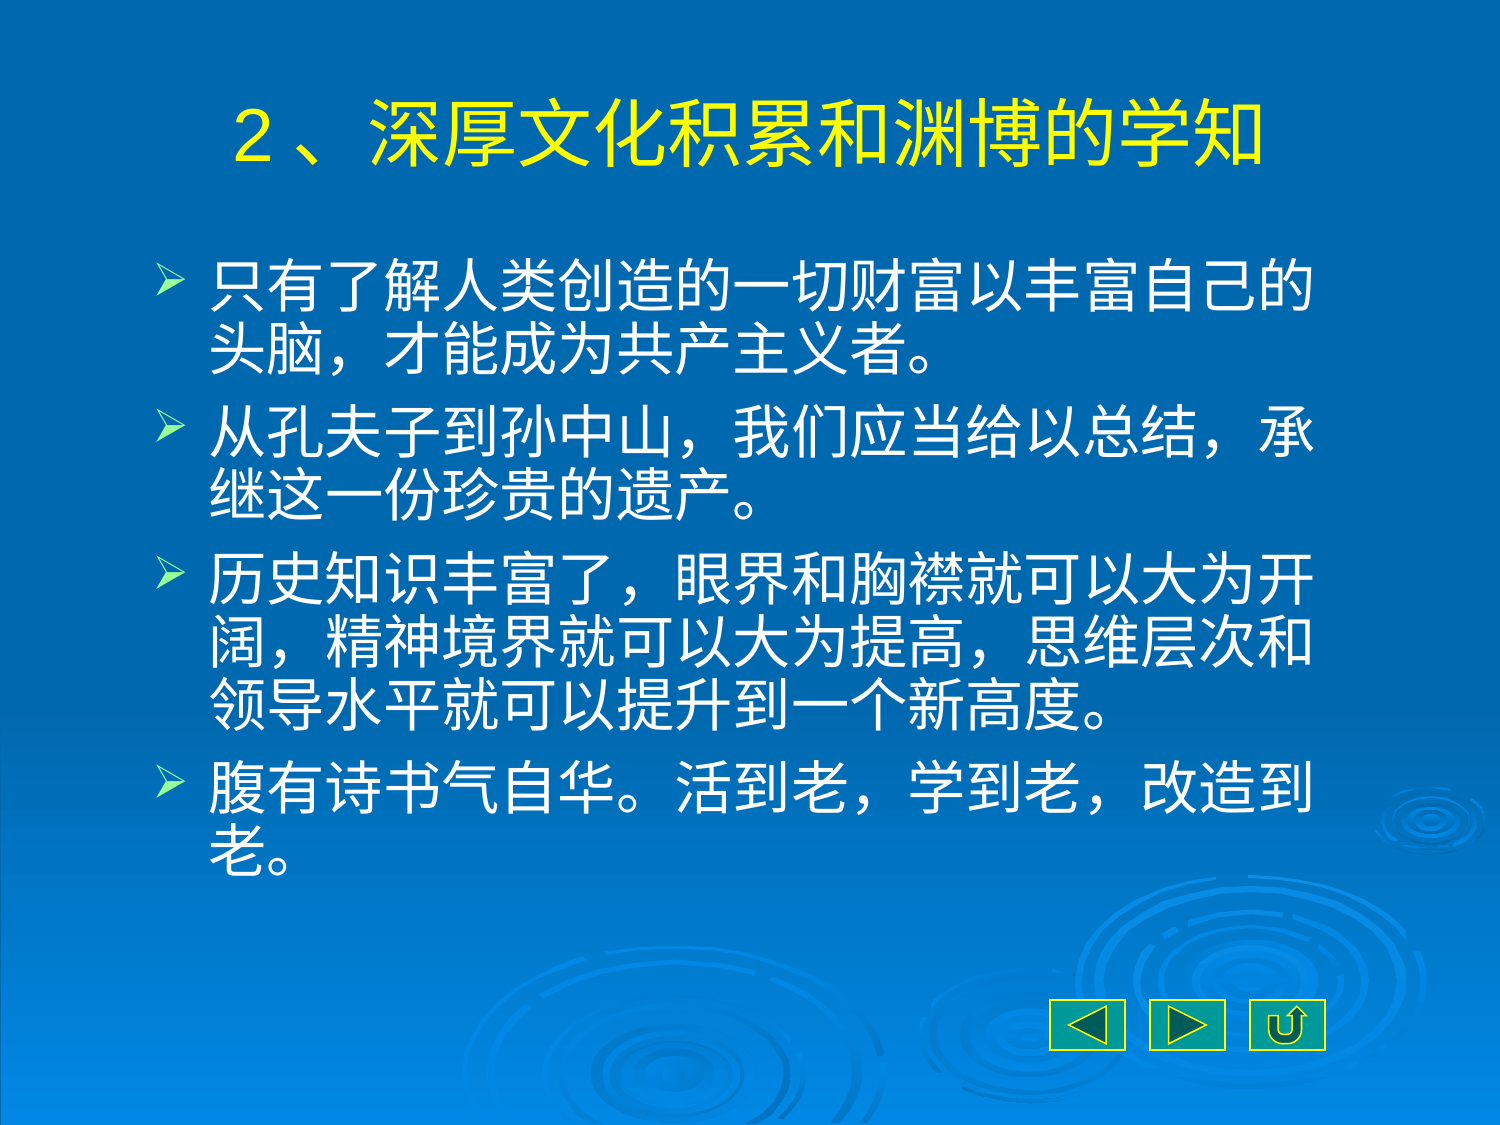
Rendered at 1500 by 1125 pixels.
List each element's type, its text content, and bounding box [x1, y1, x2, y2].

list 只有了解人类创造的一切财富以丰富自己的头脑，才能成为共产主义者。 从孔夫子到孙中山，我们应当给以总结，承继这一份珍贵的遗产。 历史知识丰富了，眼界和胸襟就可以大为开阔，精神境界就可以大为提高，思维层次和领导水平就可以提升到一个新高度。 腹有诗书气自华。活到老，学到老，改造到老。 [137, 249, 1376, 926]
text_box [1049, 999, 1125, 1051]
title 2、深厚文化积累和渊博的学知 [74, 37, 1426, 225]
text_box [1149, 999, 1225, 1051]
text_box [1249, 999, 1325, 1051]
